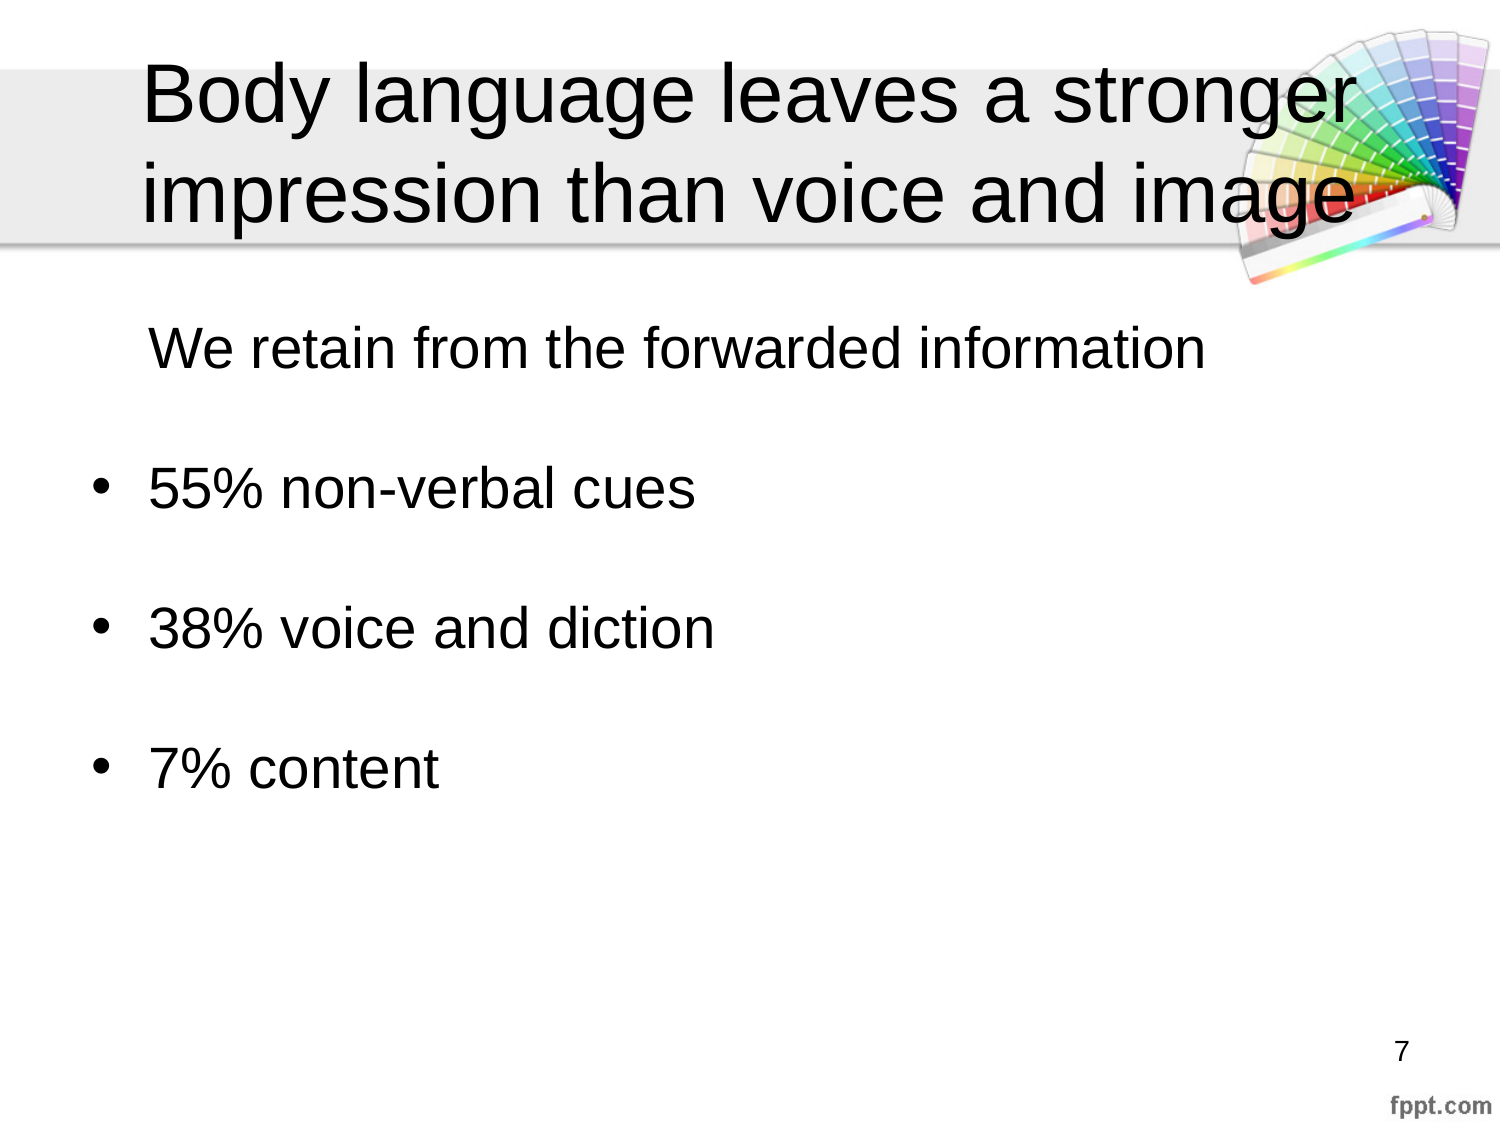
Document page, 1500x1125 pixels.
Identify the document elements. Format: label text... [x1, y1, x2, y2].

title Body language leaves a stronger impression than voice and image [75, 45, 1425, 233]
list We retain from the forwarded information 55% non-verbal cues 38% voice and diction 7% content [76, 302, 1427, 926]
slide_number ‹#› [1074, 1024, 1425, 1103]
picture [0, 0, 1500, 1125]
